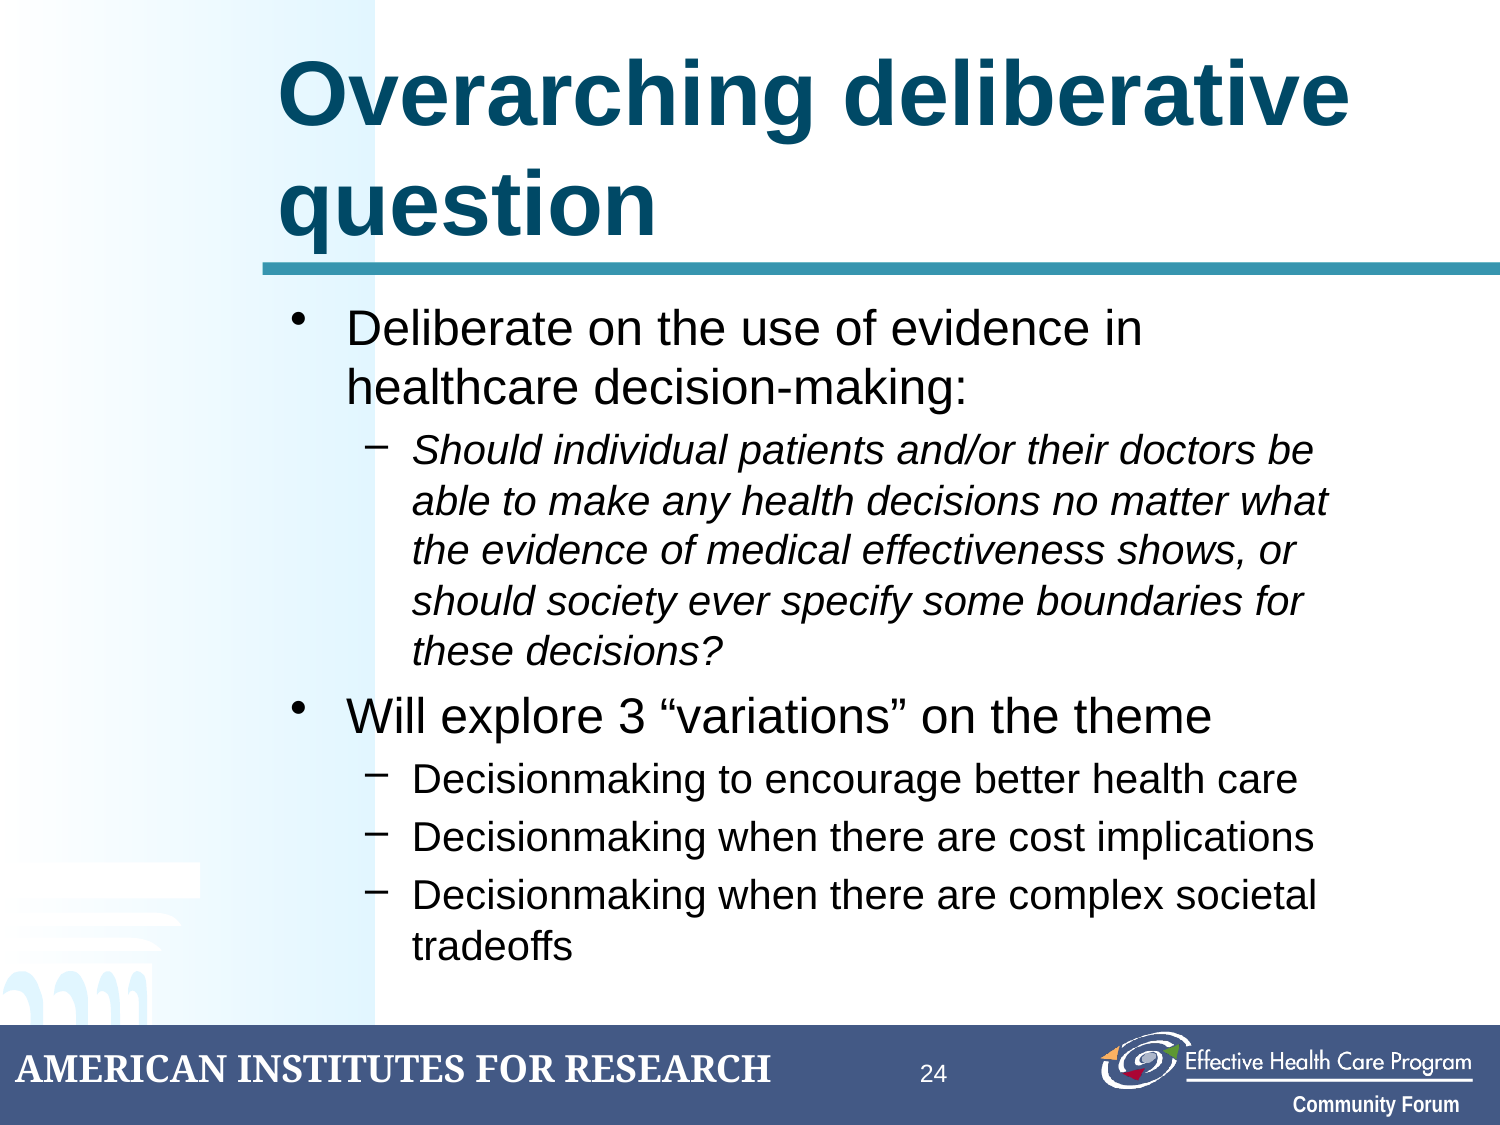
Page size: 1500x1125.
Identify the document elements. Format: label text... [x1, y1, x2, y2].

picture [1100, 1031, 1473, 1089]
title Overarching deliberative question [262, 49, 1475, 238]
list Deliberate on the use of evidence in healthcare decision-making: Should individual patients and/or their doctors be able to make any health decisions no matter what the evidence of medical effectiveness shows, or should society ever specify some boundaries for these decisions? Will explore 3 “variations” on the theme Decisionmaking to encourage better health care Decisionmaking when there are cost implications Decisionmaking when there are complex societal tradeoffs [274, 287, 1401, 1026]
